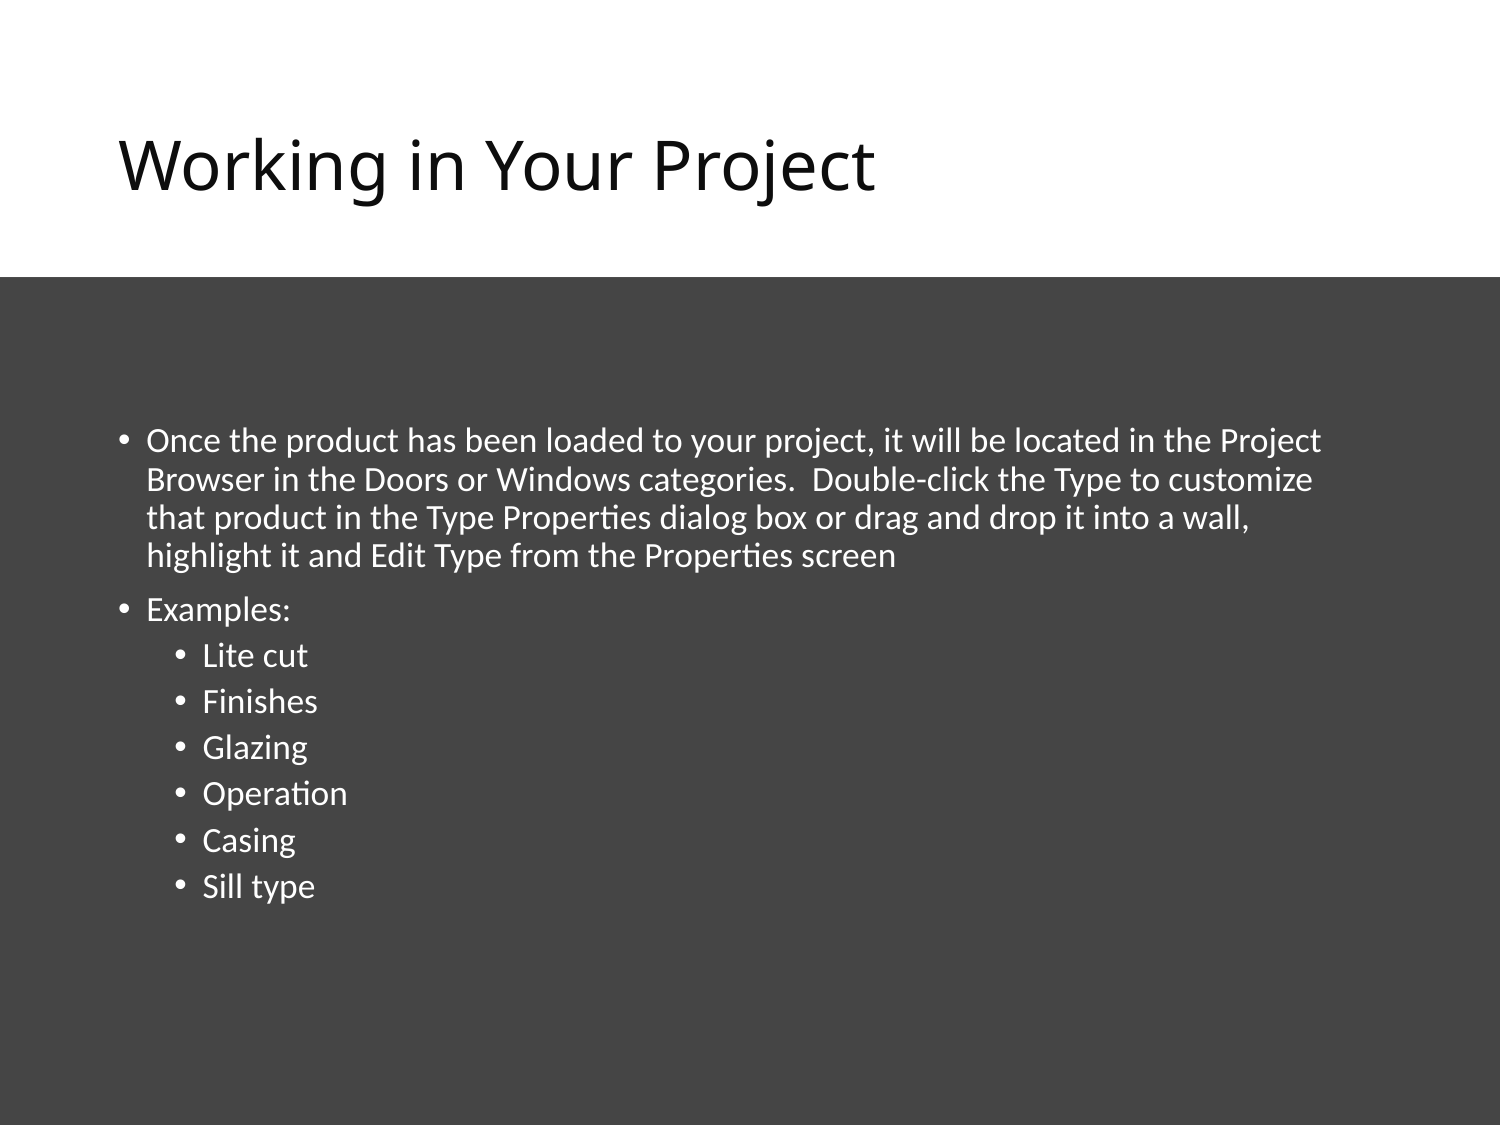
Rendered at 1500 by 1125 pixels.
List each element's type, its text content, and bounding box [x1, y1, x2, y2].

list Once the product has been loaded to your project, it will be located in the Project Browser in the Doors or Windows categories. Double-click the Type to customize that product in the Type Properties dialog box or drag and drop it into a wall, highlight it and Edit Type from the Properties screen Examples: Lite cut Finishes Glazing Operation Casing Sill type [103, 330, 1397, 998]
title Working in Your Project [103, 59, 1397, 278]
text_box [0, 276, 1500, 1125]
text_box [0, 0, 1500, 276]
